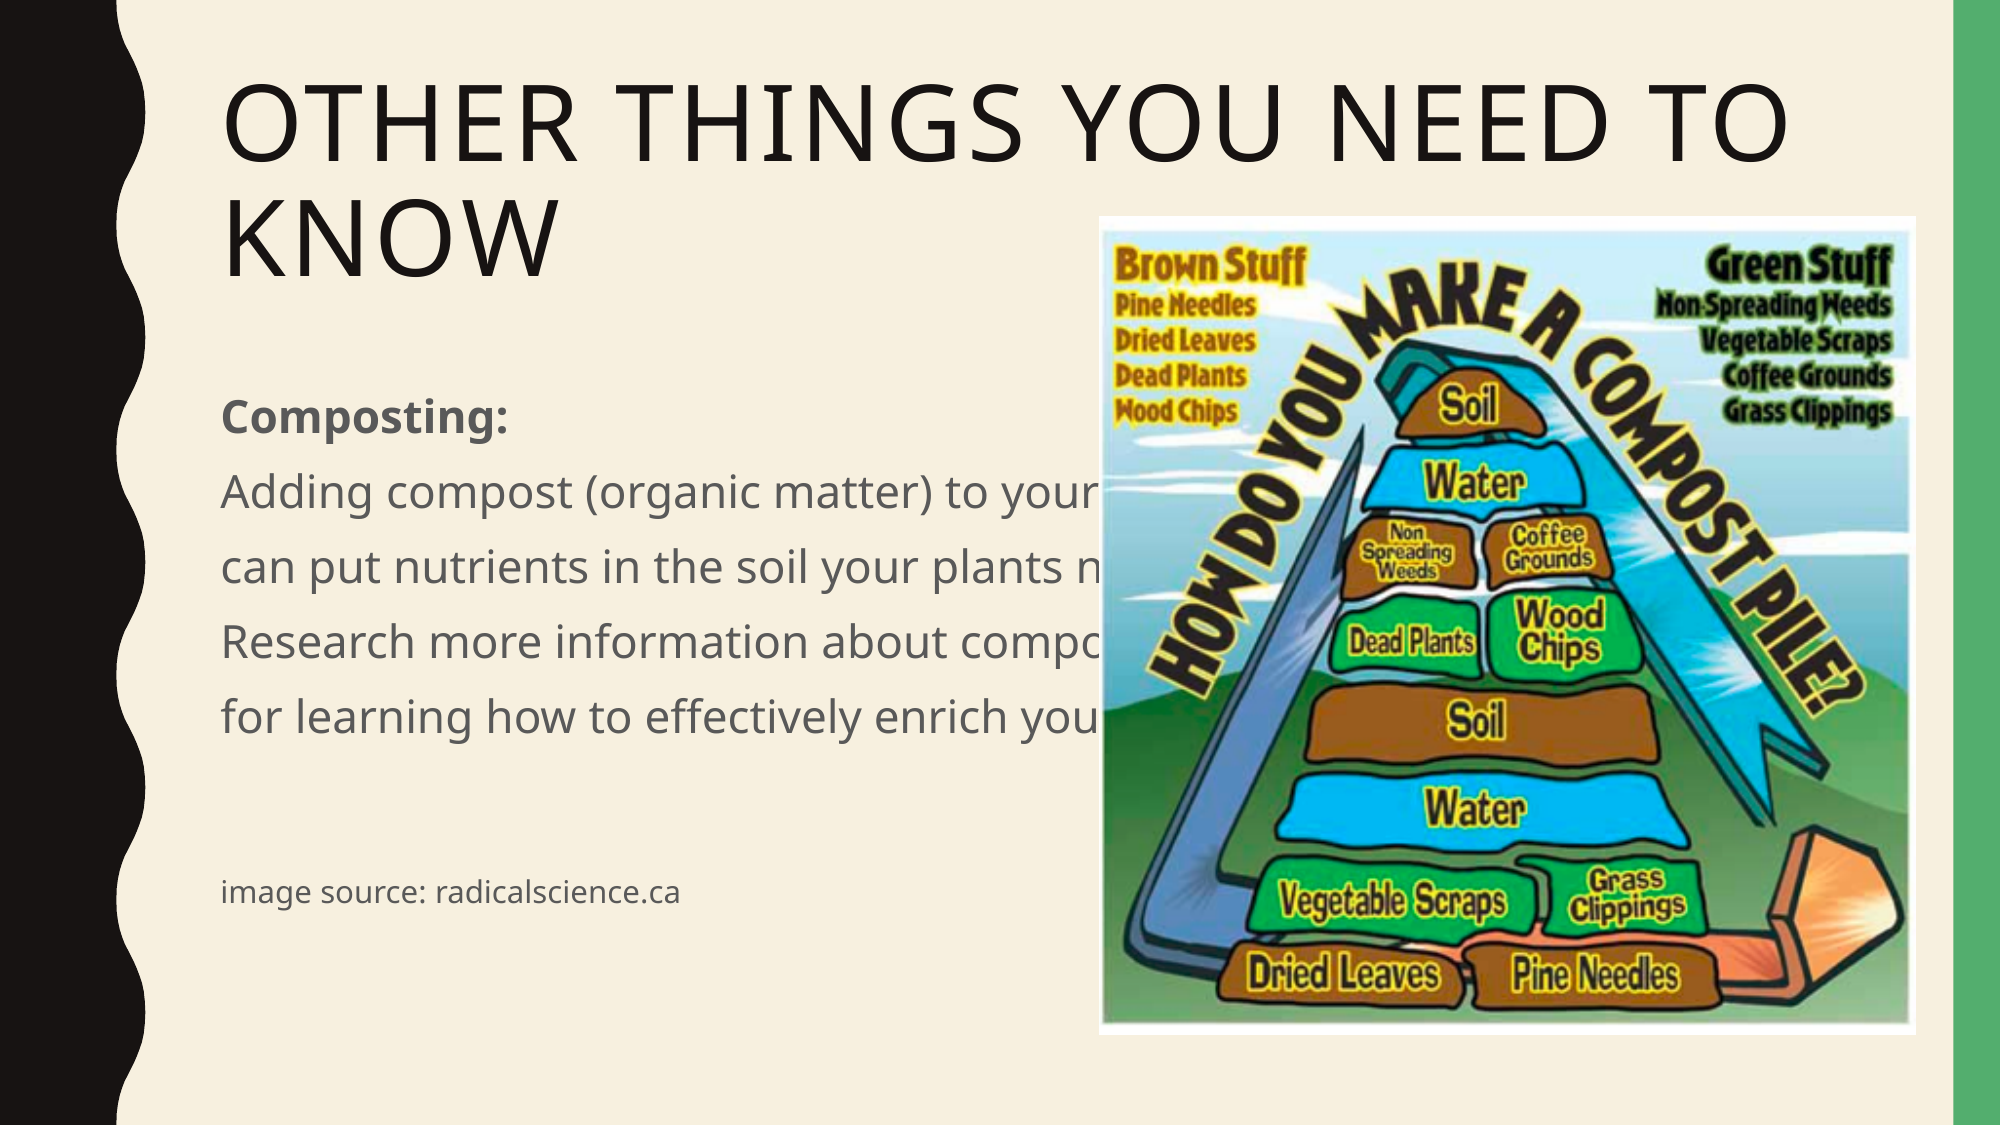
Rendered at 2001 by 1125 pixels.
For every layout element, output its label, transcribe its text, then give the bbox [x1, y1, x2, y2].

title Other things you need to know [205, 62, 1875, 308]
picture [1099, 216, 1916, 1035]
list Composting: Adding compost (organic matter) to your soil can put nutrients in the soil your plants need. Research more information about composting for learning how to effectively enrich your soil image source: radicalscience.ca [205, 375, 1099, 965]
